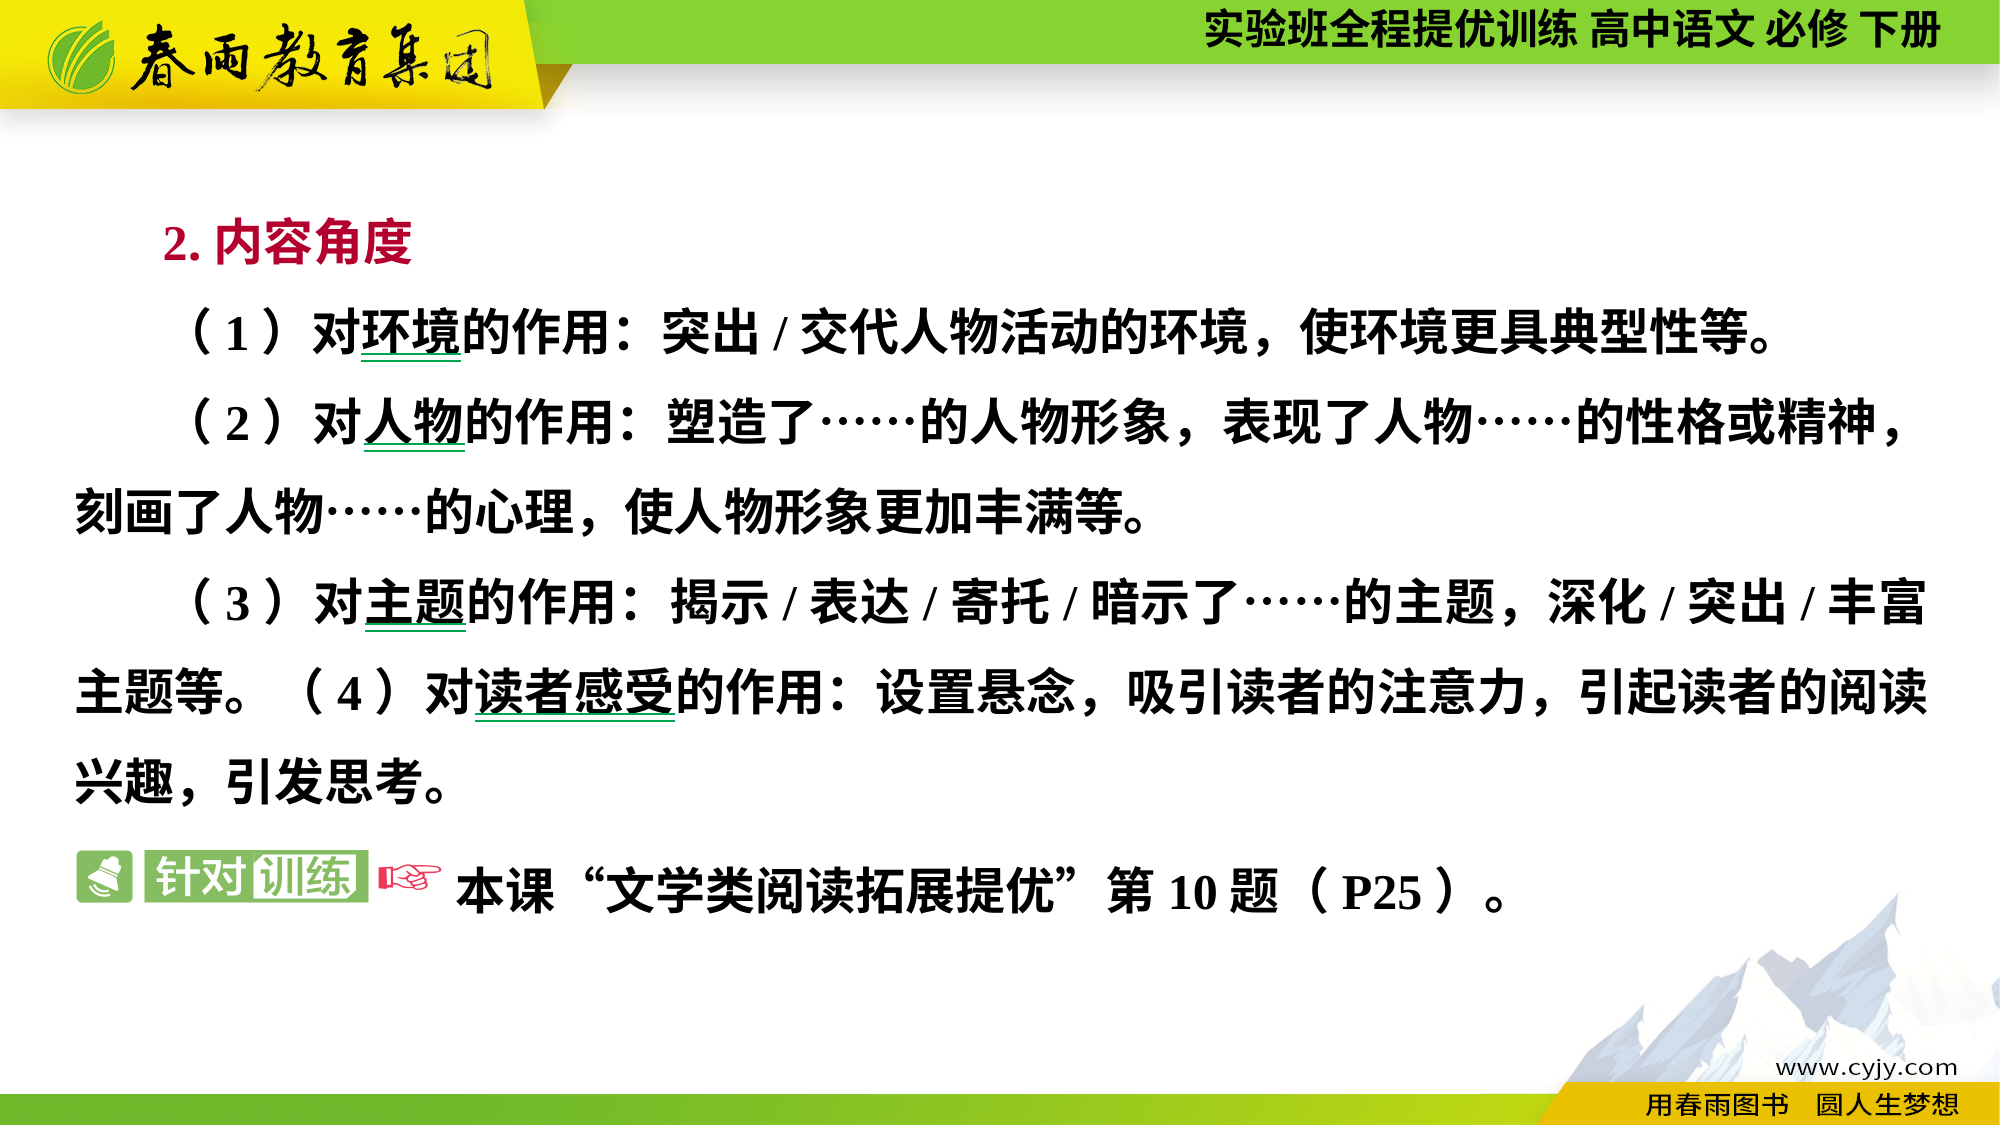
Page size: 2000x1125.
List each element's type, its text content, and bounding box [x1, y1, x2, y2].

text_box 本课“文学类阅读拓展提优”第10题（P25）。 [59, 822, 1944, 928]
picture [0, 0, 2000, 1125]
list 2.内容角度 （1）对环境的作用：突出/交代人物活动的环境，使环境更具典型性等。 （2）对人物的作用：塑造了……的人物形象，表现了人物……的性格或精神，刻画了人物……的心理，使人物形象更加丰满等。 （3）对主题的作用：揭示/表达/寄托/暗示了……的主题，深化/突出/丰富主题等。（4）对读者感受的作用：设置悬念，吸引读者的注意力，引起读者的阅读兴趣，引发思考。 [59, 172, 1944, 813]
